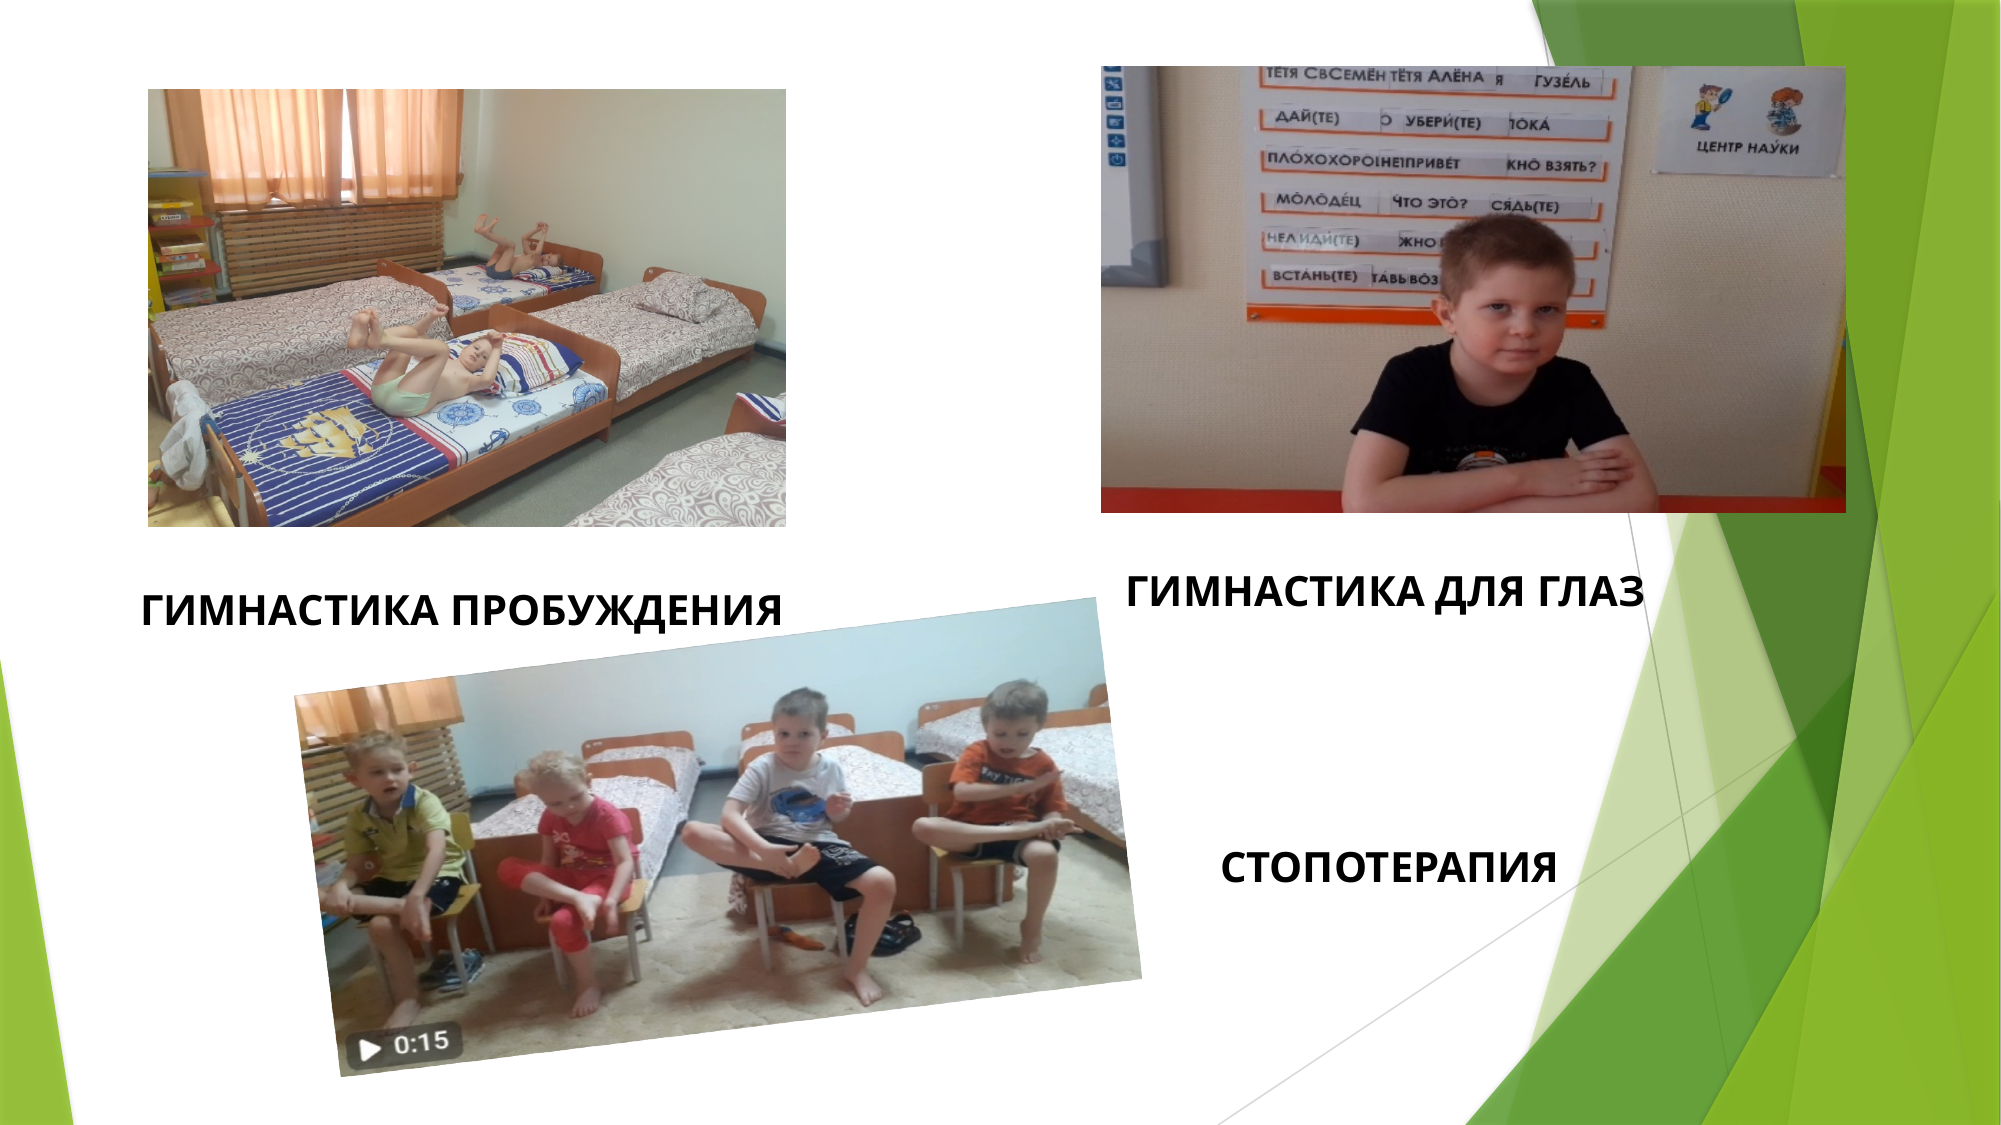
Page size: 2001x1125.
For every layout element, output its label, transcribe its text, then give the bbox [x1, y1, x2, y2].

picture [147, 88, 787, 528]
picture [295, 597, 1142, 1077]
picture [1101, 66, 1846, 513]
text_box ГИМНАСТИКА ПРОБУЖДЕНИЯ [39, 576, 818, 642]
text_box ГИМНАСТИКА ДЛЯ ГЛАЗ [1110, 557, 1670, 622]
text_box СТОПОТЕРАПИЯ [1205, 833, 1611, 899]
